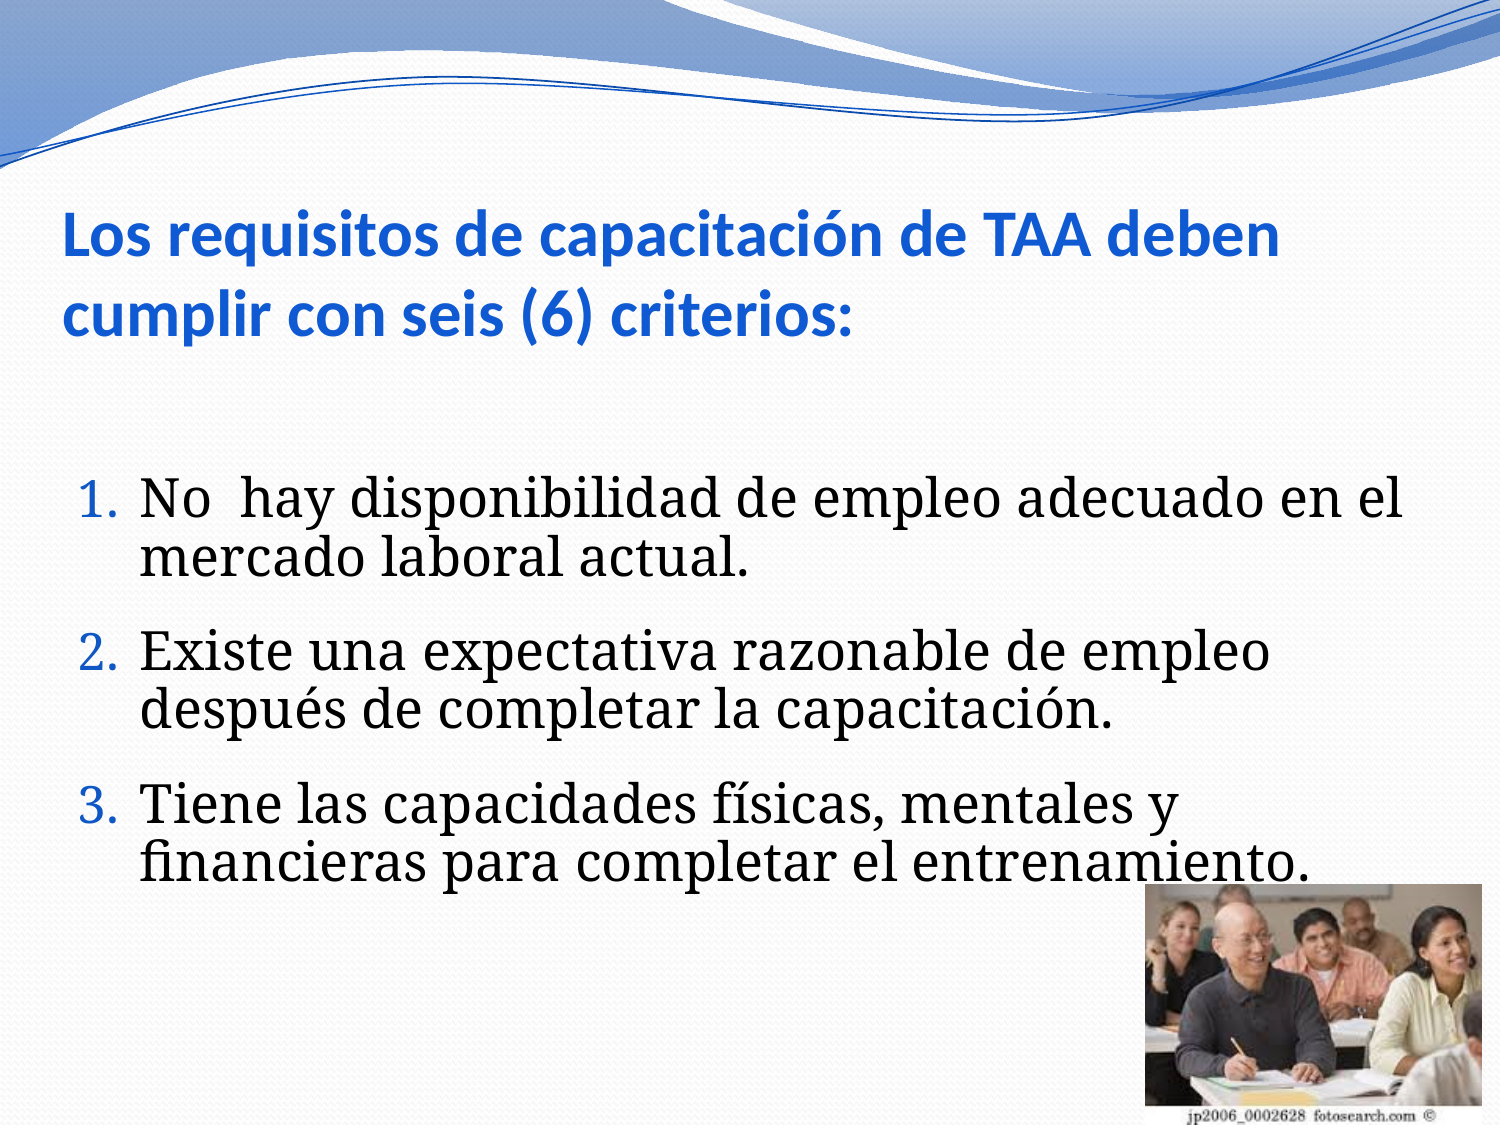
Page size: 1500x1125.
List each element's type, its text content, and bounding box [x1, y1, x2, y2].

picture [1145, 884, 1482, 1125]
list No hay disponibilidad de empleo adecuado en el mercado laboral actual. Existe una expectativa razonable de empleo después de completar la capacitación. Tiene las capacidades físicas, mentales y financieras para completar el entrenamiento. [62, 362, 1426, 1000]
title Los requisitos de capacitación de TAA deben cumplir con seis (6) criterios: [62, 162, 1426, 350]
